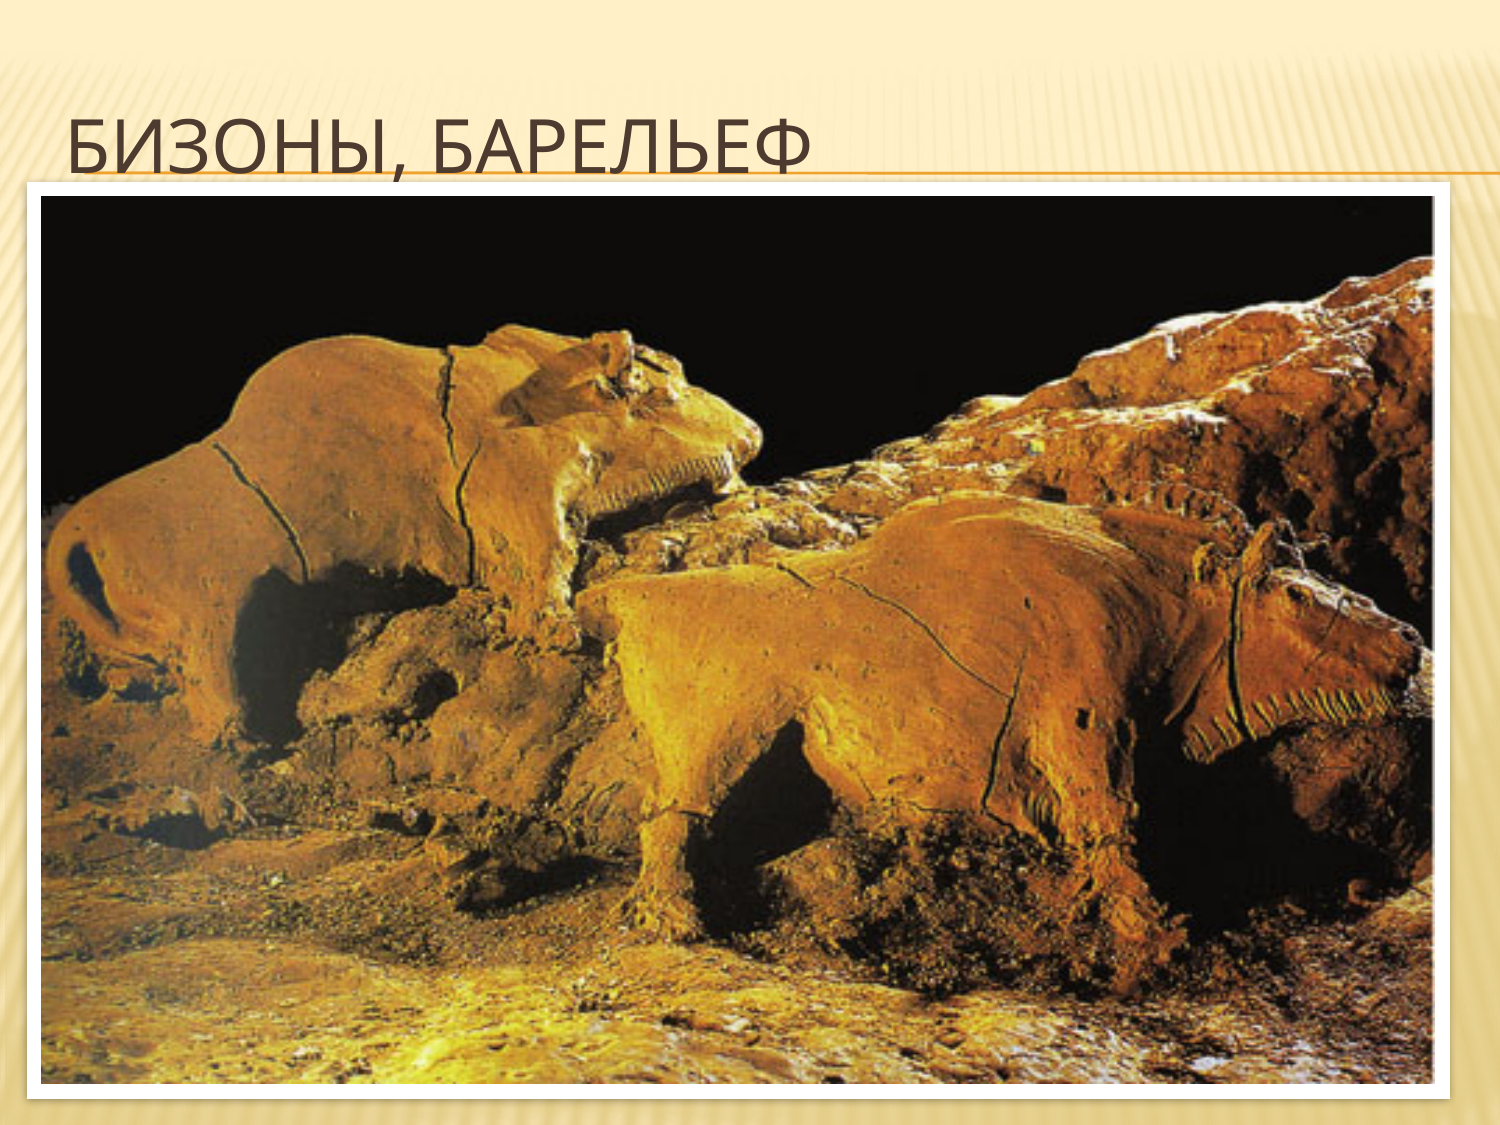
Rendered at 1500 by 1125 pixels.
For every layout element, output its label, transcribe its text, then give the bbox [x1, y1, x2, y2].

picture [40, 195, 1436, 1085]
title Бизоны, барельеф [49, 75, 1475, 213]
